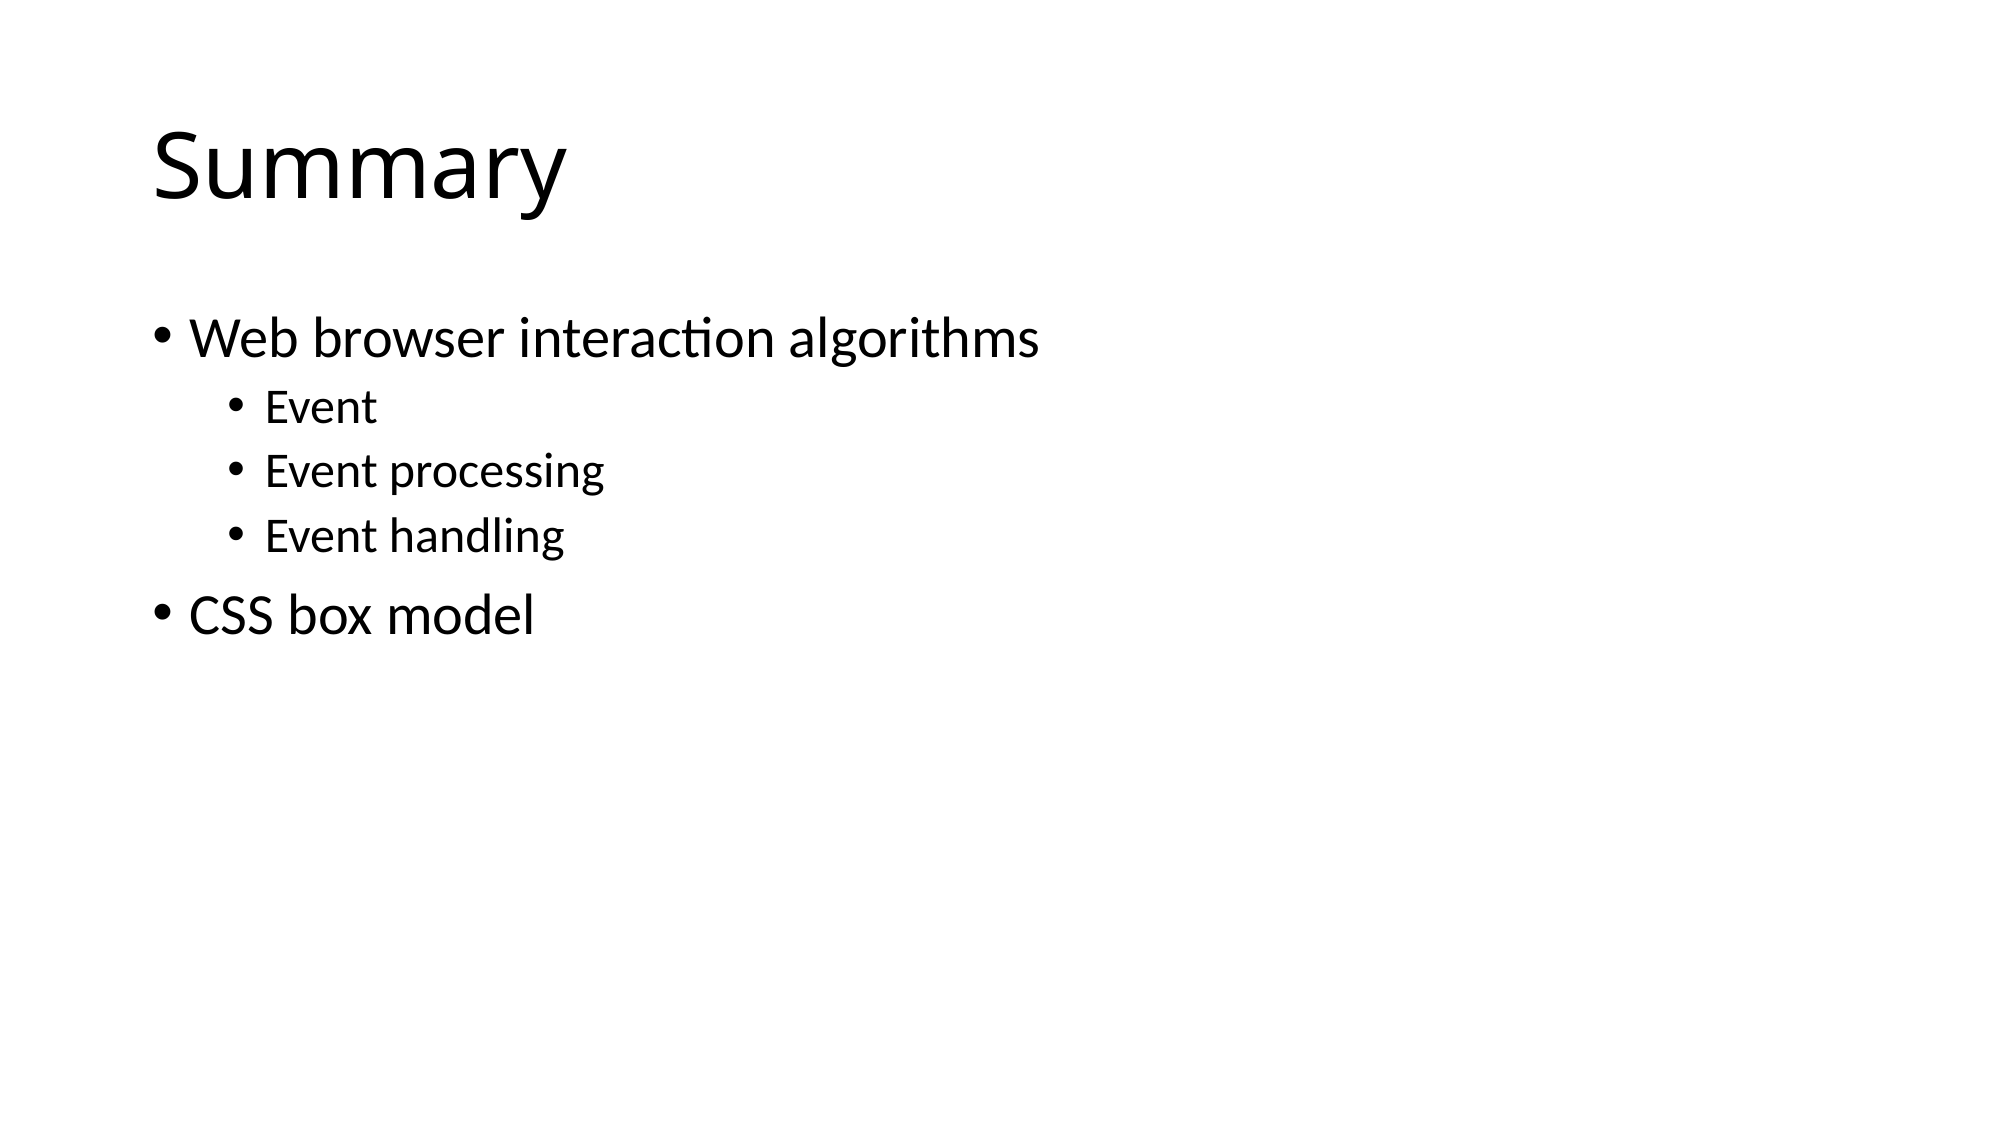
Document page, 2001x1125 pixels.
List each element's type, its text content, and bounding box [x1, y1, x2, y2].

title Summary [137, 59, 1863, 278]
list Web browser interaction algorithms Event Event processing Event handling CSS box model [137, 299, 1863, 1014]
